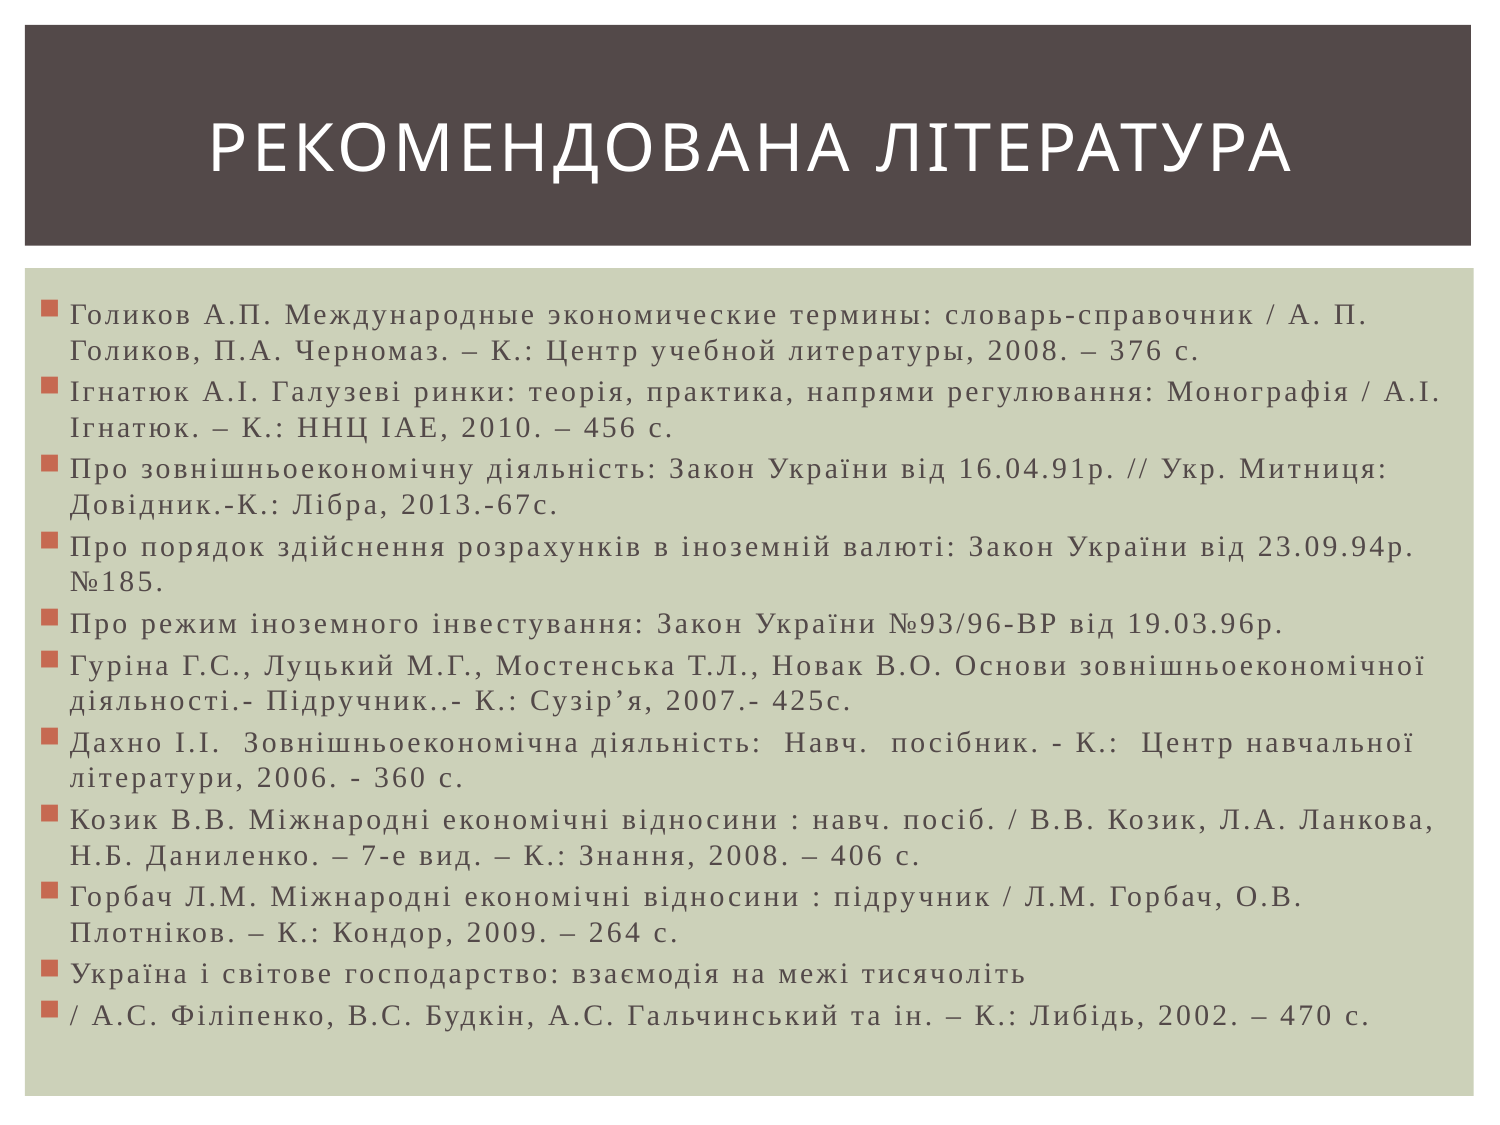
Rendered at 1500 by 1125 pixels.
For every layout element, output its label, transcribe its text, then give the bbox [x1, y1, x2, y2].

title РЕКОМЕНДОВАНА ЛІТЕРАТУРА [62, 58, 1438, 232]
list Голиков А.П. Международные экономические термины: словарь-справочник / А. П. Голиков, П.А. Черномаз. – К.: Центр учебной литературы, 2008. – 376 с. Ігнатюк А.І. Галузеві ринки: теорія, практика, напрями регулювання: Монографія / А.І. Ігнатюк. – К.: ННЦ ІАЕ, 2010. – 456 с. Про зовнішньоекономічну діяльність: Закон України від 16.04.91р. // Укр. Митниця: Довідник.-К.: Лібра, 2013.-67с. Про порядок здійснення розрахунків в іноземній валюті: Закон України від 23.09.94р. №185. Про режим іноземного інвестування: Закон України №93/96-ВР від 19.03.96р. Гуріна Г.С., Луцький М.Г., Мостенська Т.Л., Новак В.О. Основи зовнішньоекономічної діяльності.- Підручник..- К.: Сузір’я, 2007.- 425с. Дахно І.І. Зовнішньоекономічна діяльність: Навч. посібник. - К.: Центр навчальної літератури, 2006. - 360 с. Козик В.В. Міжнародні економічні відносини : навч. посіб. / В.В. Козик, Л.А. Ланкова, Н.Б. Даниленко. – 7-е вид. – К.: Знання, 2008. – 406 с. Горбач Л.М. Міжнародні економічні відносини : підручник / Л.М. Горбач, О.В. Плотніков. – К.: Кондор, 2009. – 264 с. Україна і світове господарство: взаємодія на межі тисячоліть / А.С. Філіпенко, В.С. Будкін, А.С. Гальчинський та ін. – К.: Либідь, 2002. – 470 с. [16, 243, 1500, 1056]
